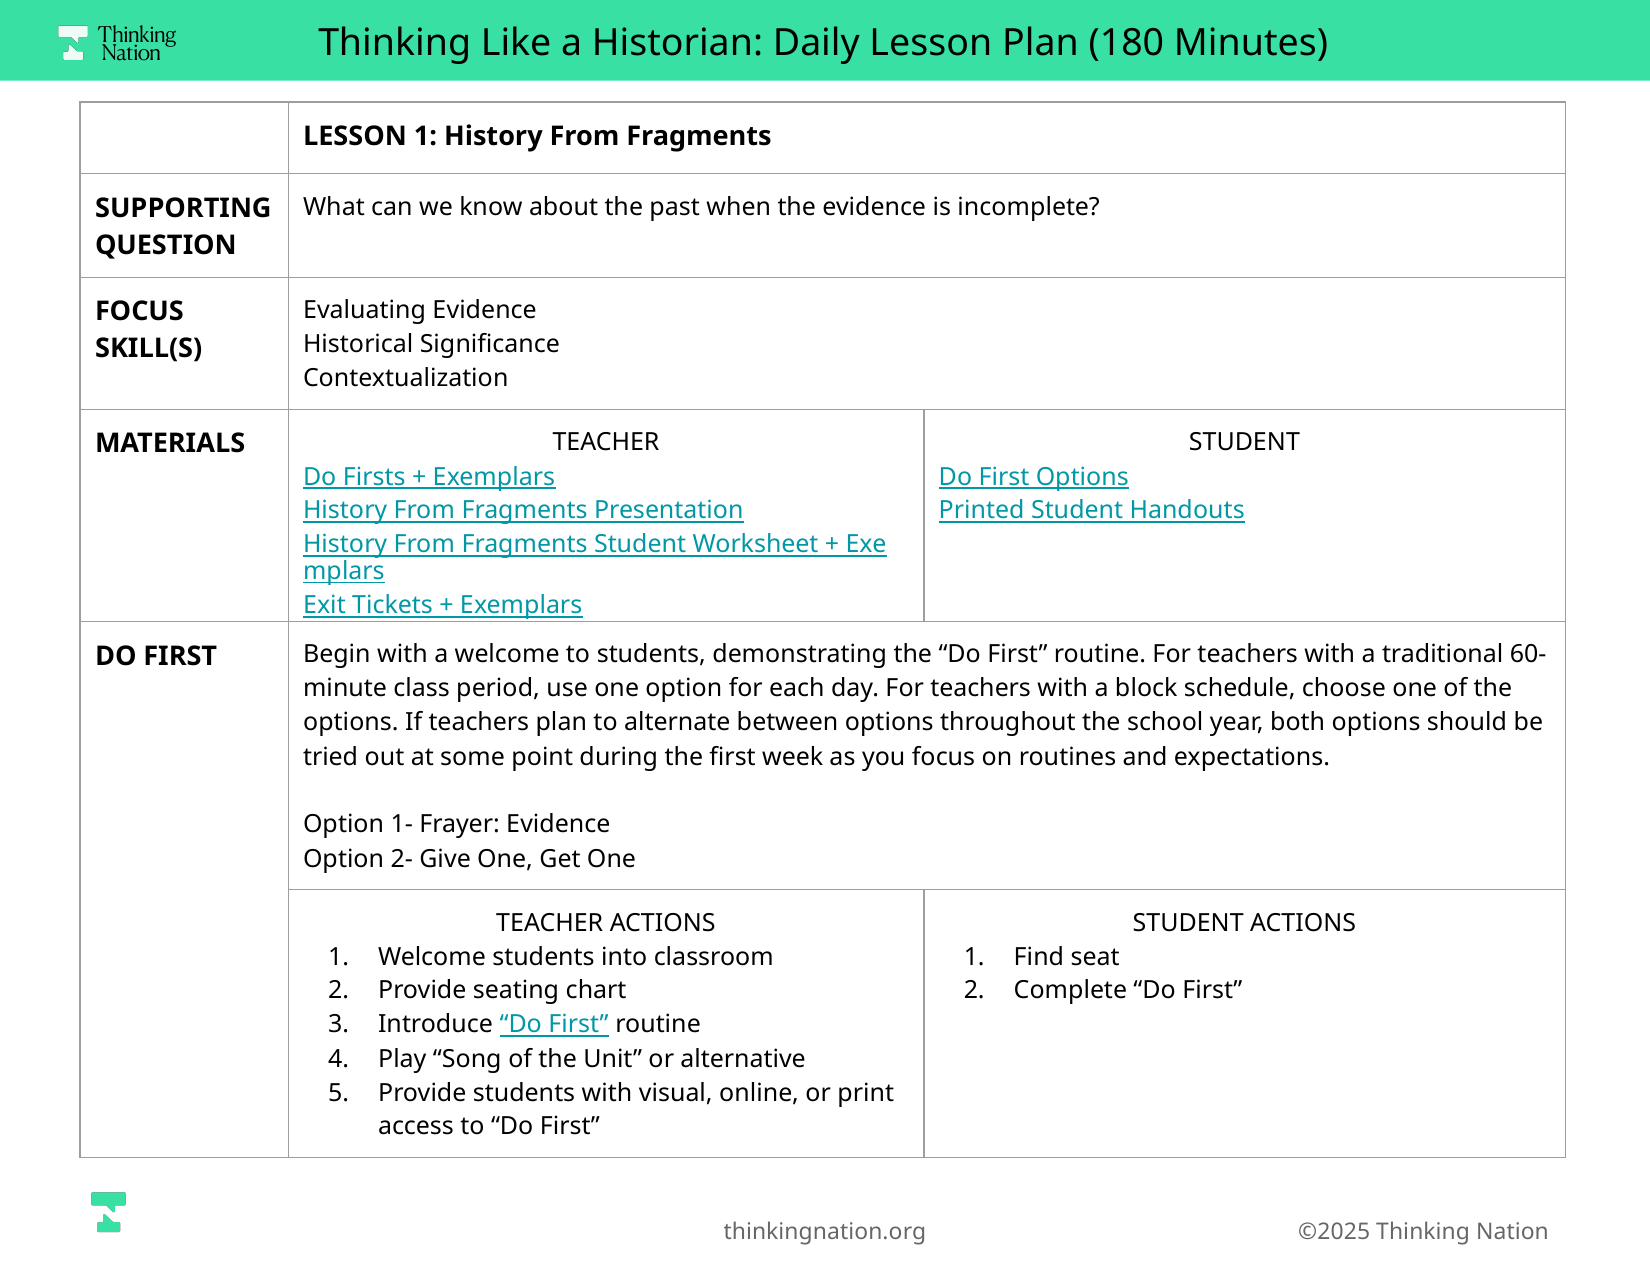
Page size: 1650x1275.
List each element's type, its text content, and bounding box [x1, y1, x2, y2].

text_box ©2025 Thinking Nation [1174, 1200, 1566, 1240]
text_box thinkingnation.org [629, 1200, 1021, 1240]
table_cell STUDENT Do First Options Printed Student Handouts [925, 410, 1565, 621]
table_cell What can we know about the past when the evidence is incomplete? [289, 174, 1565, 277]
picture [45, 14, 180, 71]
table_cell Evaluating Evidence Historical Significance Contextualization [289, 278, 1565, 409]
table_cell TEACHER ACTIONS Welcome students into classroom Provide seating chart Introduce “Do First” routine Play “Song of the Unit” or alternative Provide students with visual, online, or print access to “Do First” [289, 890, 923, 1157]
table_cell TEACHER Do Firsts + Exemplars History From Fragments Presentation History From Fragments Student Worksheet + Exemplars Exit Tickets + Exemplars [289, 410, 923, 621]
table_cell FOCUS SKILL(S) [81, 278, 288, 409]
table_cell DO FIRST [81, 622, 288, 1157]
text_box Thinking Like a Historian: Daily Lesson Plan (180 Minutes) [0, 0, 1650, 81]
picture [80, 1184, 136, 1240]
table_cell Begin with a welcome to students, demonstrating the “Do First” routine. For teachers with a traditional 60-minute class period, use one option for each day. For teachers with a block schedule, choose one of the options. If teachers plan to alternate between options throughout the school year, both options should be tried out at some point during the first week as you focus on routines and expectations. Option 1- Frayer: Evidence Option 2- Give One, Get One [289, 622, 1565, 889]
table_header LESSON 1: History From Fragments [289, 103, 1565, 173]
table_header [81, 103, 288, 173]
table_cell MATERIALS [81, 410, 288, 621]
table_cell STUDENT ACTIONS Find seat Complete “Do First” [925, 890, 1565, 1157]
table_cell SUPPORTING QUESTION [81, 174, 288, 277]
